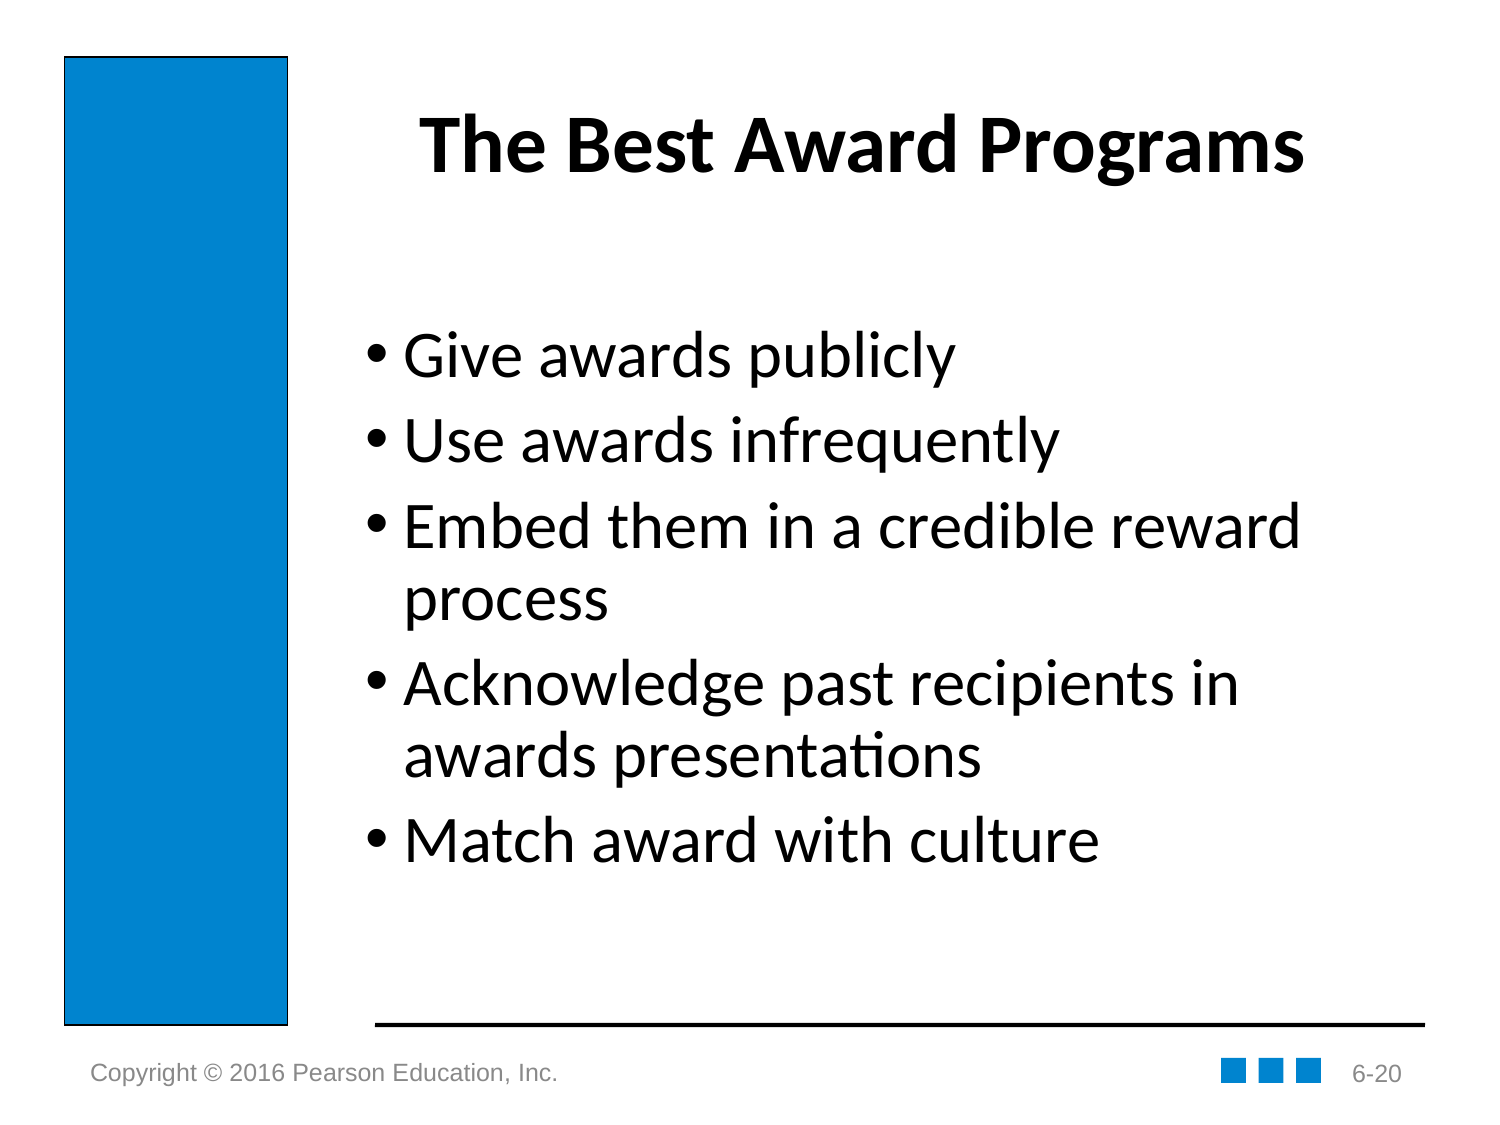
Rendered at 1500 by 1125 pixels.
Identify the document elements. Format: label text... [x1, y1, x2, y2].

title The Best Award Programs [300, 45, 1425, 233]
text_box Copyright © 2016 Pearson Education, Inc. [75, 1055, 625, 1088]
text_box [1296, 1057, 1321, 1083]
text_box [1258, 1057, 1284, 1083]
text_box [1221, 1057, 1246, 1083]
list Give awards publicly Use awards infrequently Embed them in a credible reward process Acknowledge past recipients in awards presentations Match award with culture [350, 312, 1400, 950]
text_box [64, 56, 288, 1025]
text_box 6-20 [1333, 1050, 1421, 1095]
